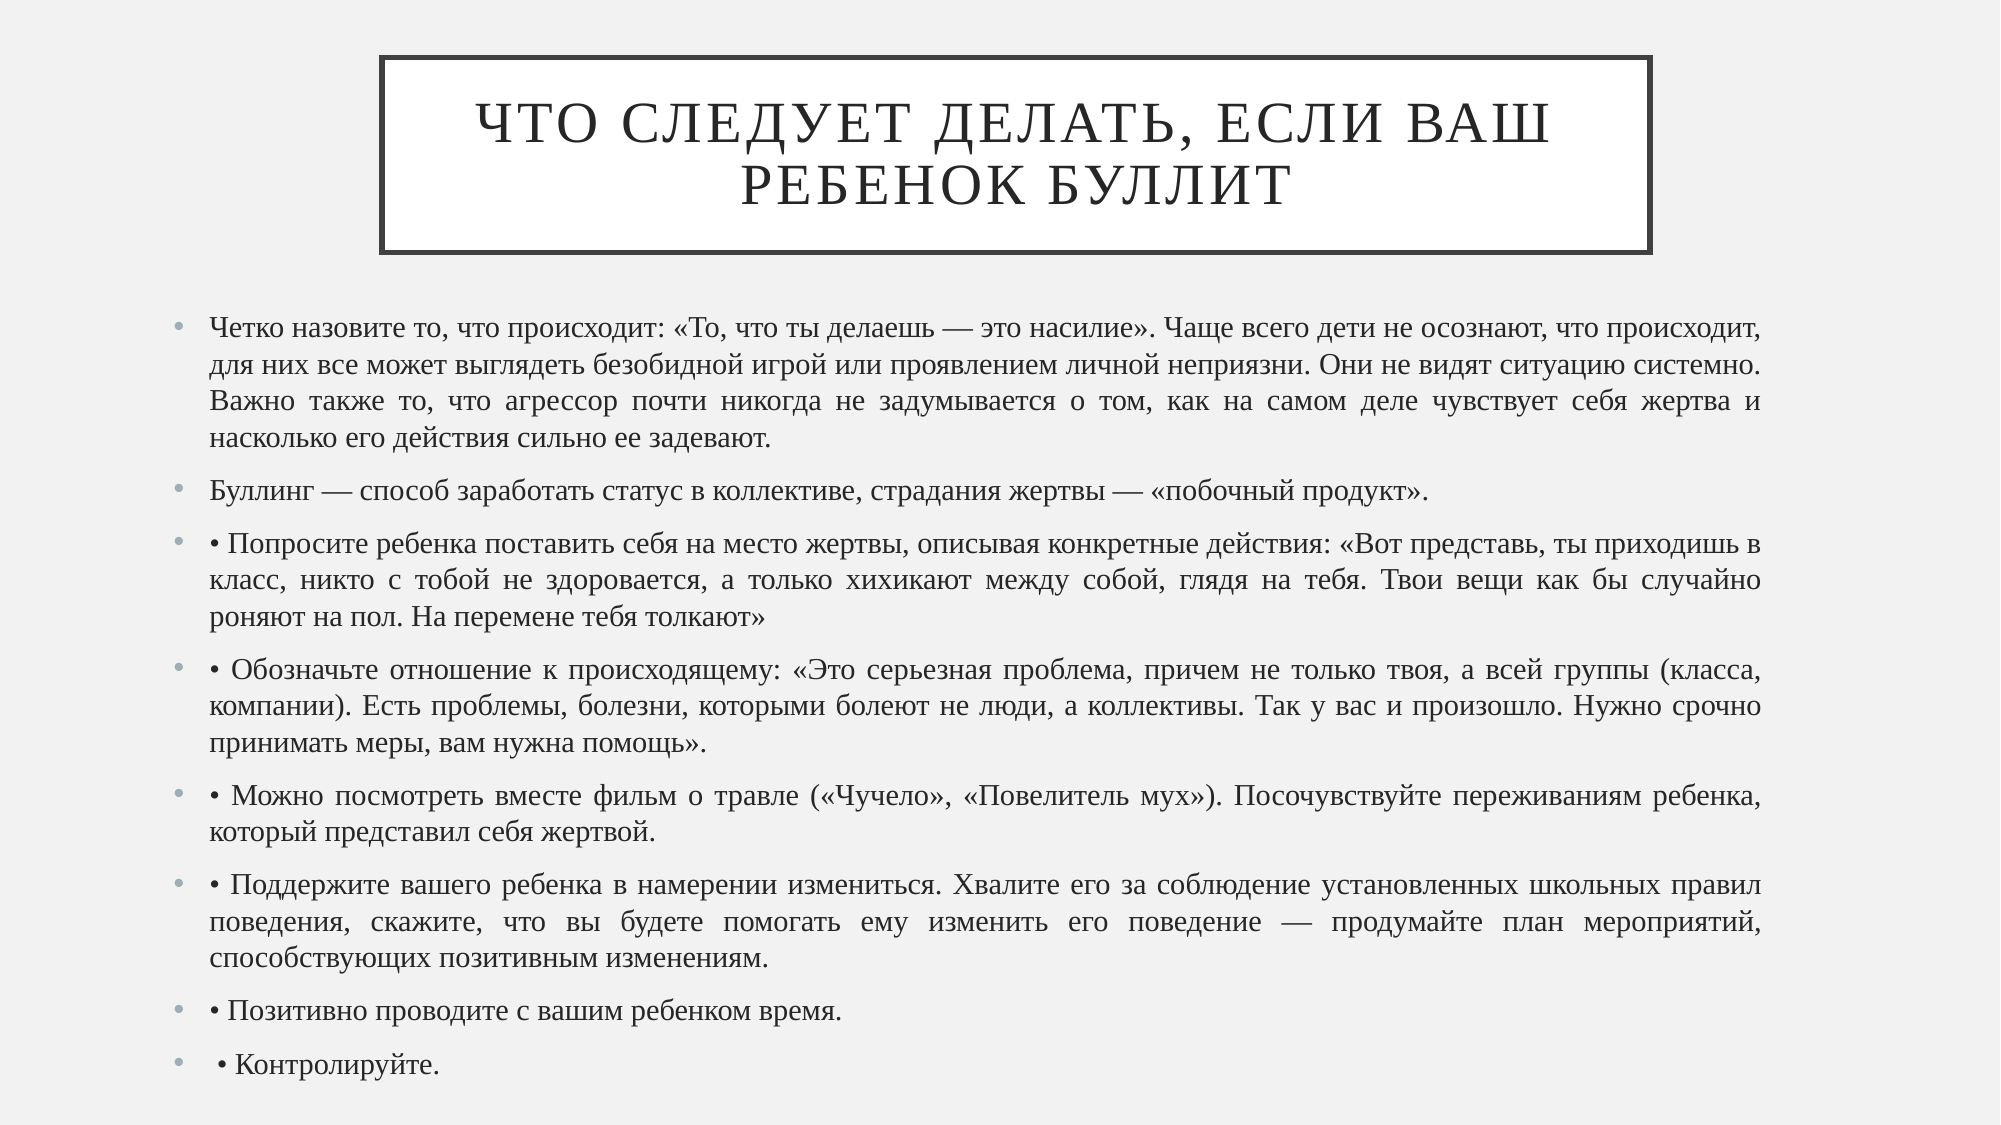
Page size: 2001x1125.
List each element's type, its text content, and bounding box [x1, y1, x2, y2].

list Четко назовите то, что происходит: «То, что ты делаешь — это насилие». Чаще всего дети не осознают, что происходит, для них все может выглядеть безобидной игрой или проявлением личной неприязни. Они не видят ситуацию системно. Важно также то, что агрессор почти никогда не задумывается о том, как на самом деле чувствует себя жертва и насколько его действия сильно ее задевают. Буллинг — способ заработать статус в коллективе, страдания жертвы — «побочный продукт». • Попросите ребенка поставить себя на место жертвы, описывая конкретные действия: «Вот представь, ты приходишь в класс, никто с тобой не здоровается, а только хихикают между собой, глядя на тебя. Твои вещи как бы случайно роняют на пол. На перемене тебя толкают» • Обозначьте отношение к происходящему: «Это серьезная проблема, причем не только твоя, а всей группы (класса, компании). Есть проблемы, болезни, которыми болеют не люди, а коллективы. Так у вас и произошло. Нужно срочно принимать меры, вам нужна помощь». • Можно посмотреть вместе фильм о травле («Чучело», «Повелитель мух»). Посочувствуйте переживаниям ребенка, который представил себя жертвой. • Поддержите вашего ребенка в намерении измениться. Хвалите его за соблюдение установленных школьных правил поведения, скажите, что вы будете помогать ему изменить его поведение — продумайте план мероприятий, способствующих позитивным изменениям. • Позитивно проводите с вашим ребенком время. • Контролируйте. [158, 299, 1779, 1096]
title ЧТО СЛЕДУЕТ ДЕЛАТЬ, ЕСЛИ ВАШ РЕБЕНОК БУЛЛИт [379, 55, 1653, 255]
